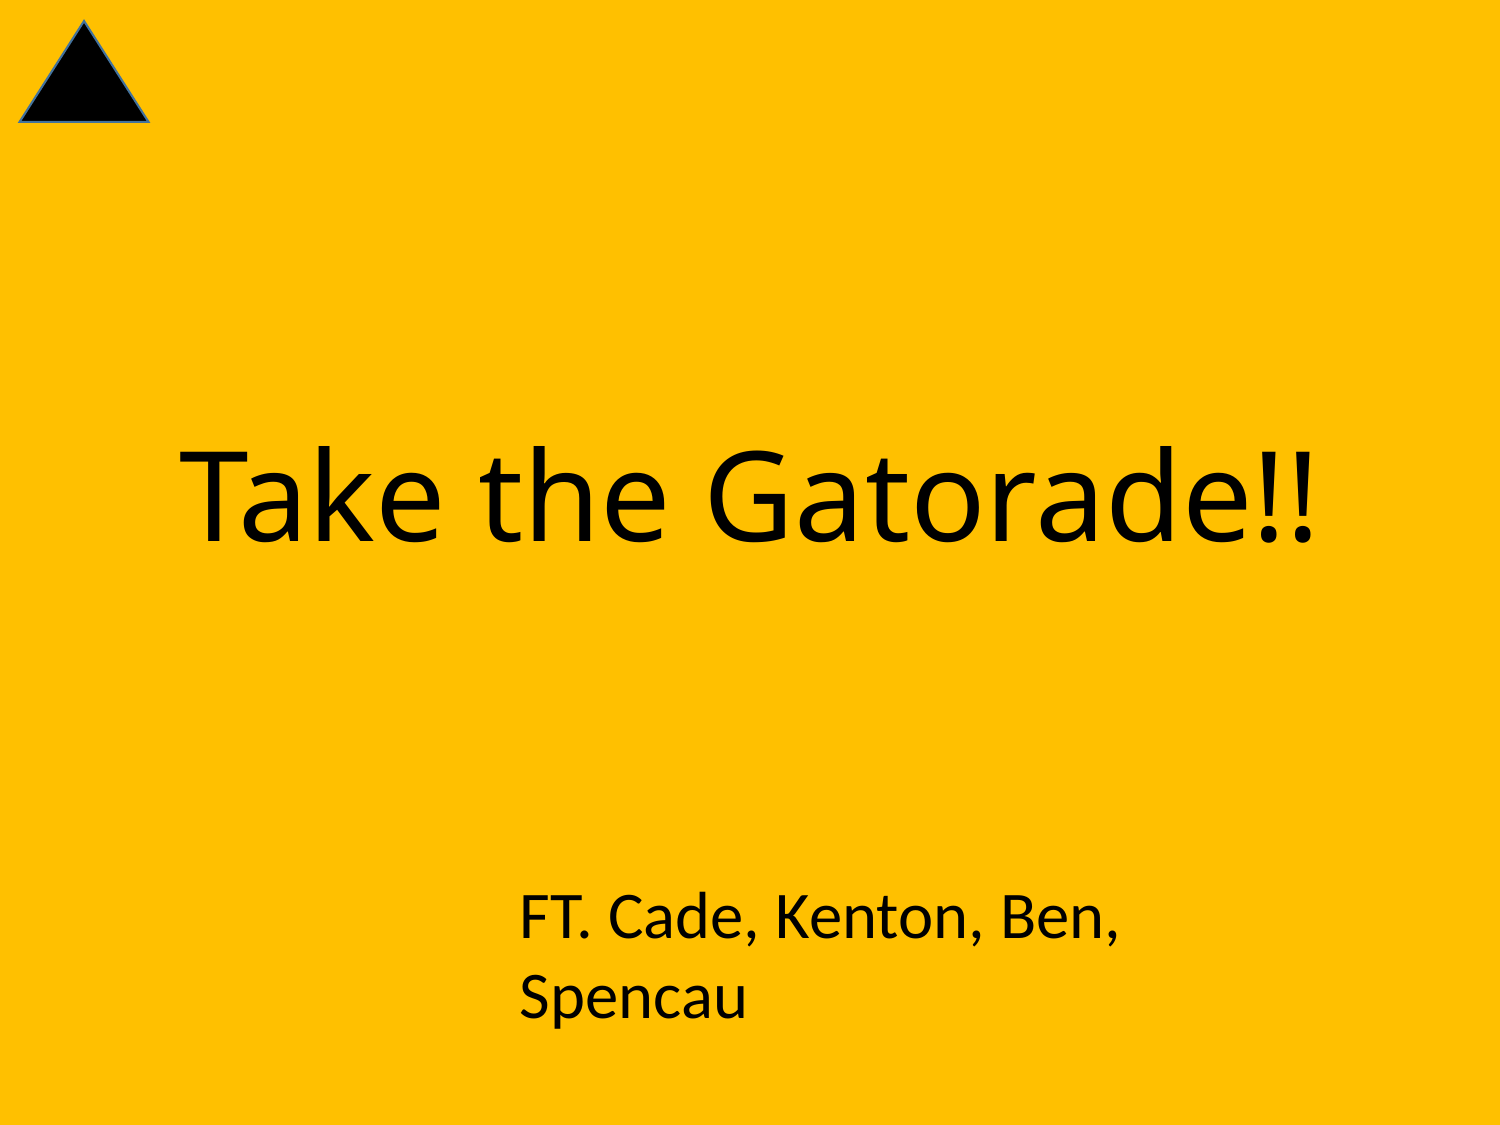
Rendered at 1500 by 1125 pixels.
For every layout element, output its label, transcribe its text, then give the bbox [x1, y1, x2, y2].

text_box FT. Cade, Kenton, Ben, Spencau [505, 864, 1287, 1039]
title Take the Gatorade!! [112, 184, 1388, 576]
text_box [17, 19, 151, 123]
